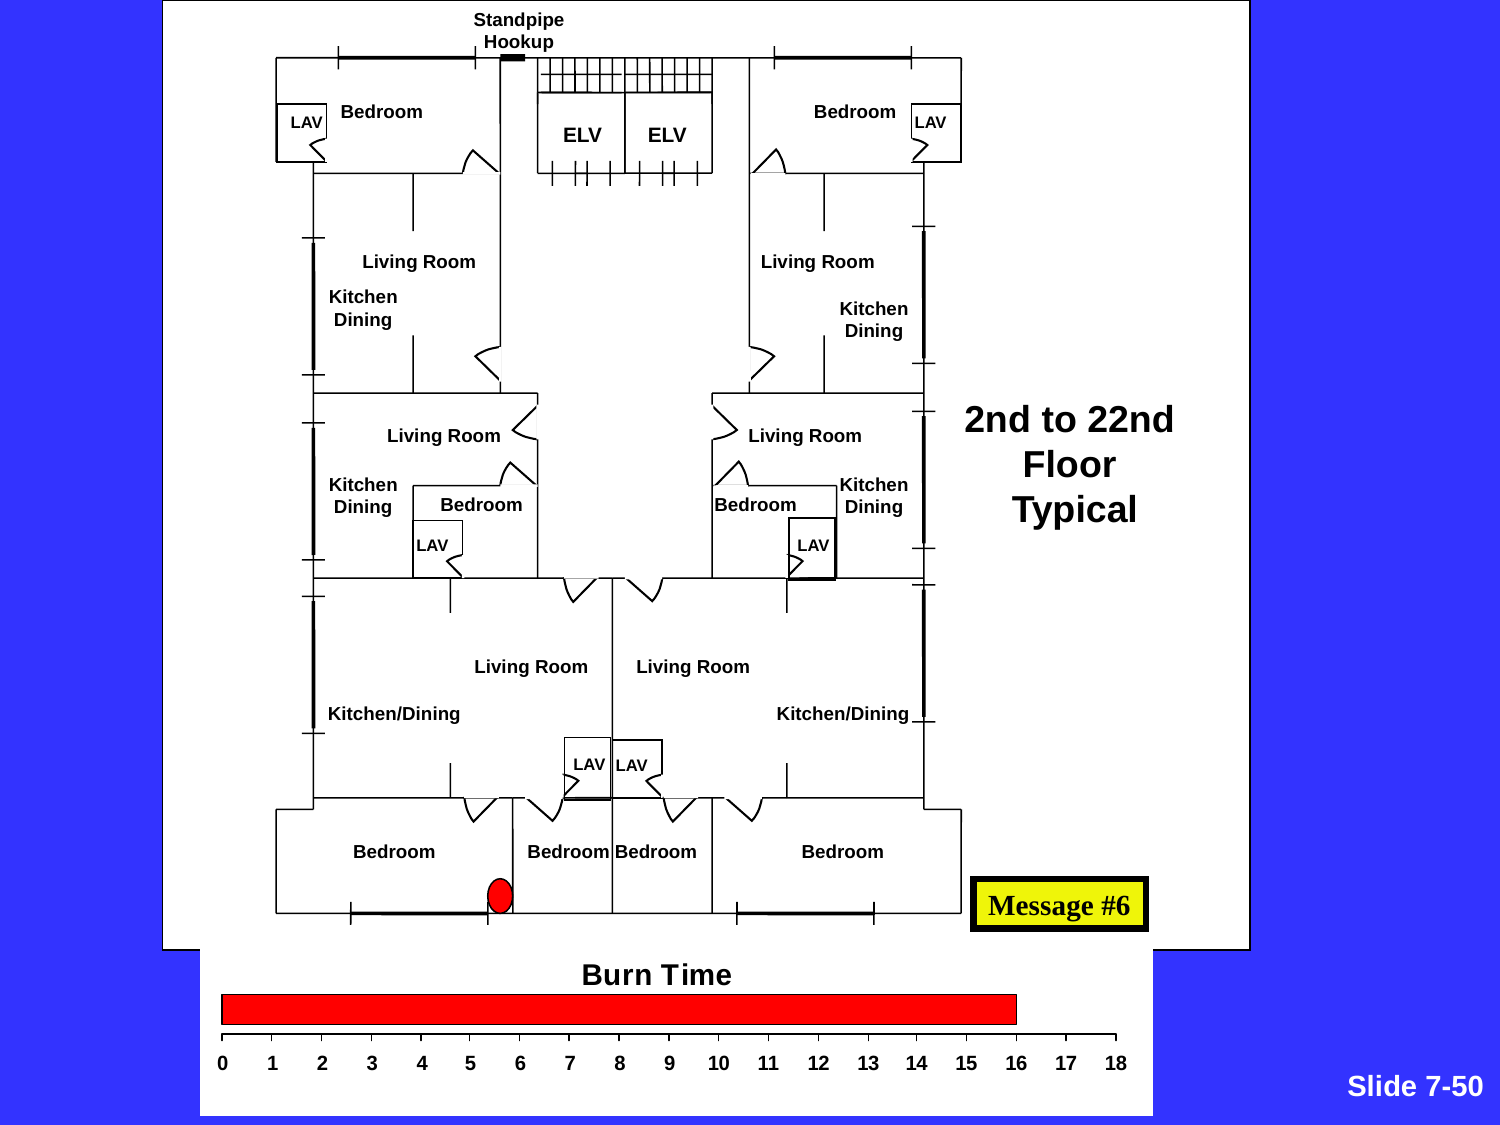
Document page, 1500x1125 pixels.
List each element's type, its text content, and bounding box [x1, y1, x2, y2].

slide_number Slide 7-192 [1148, 1059, 1500, 1125]
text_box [199, 942, 1154, 1117]
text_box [274, 0, 963, 926]
text_box [162, 0, 1250, 950]
text_box 2nd to 22nd Floor Typical [966, 387, 1225, 538]
text_box Message #6 [973, 878, 1146, 929]
